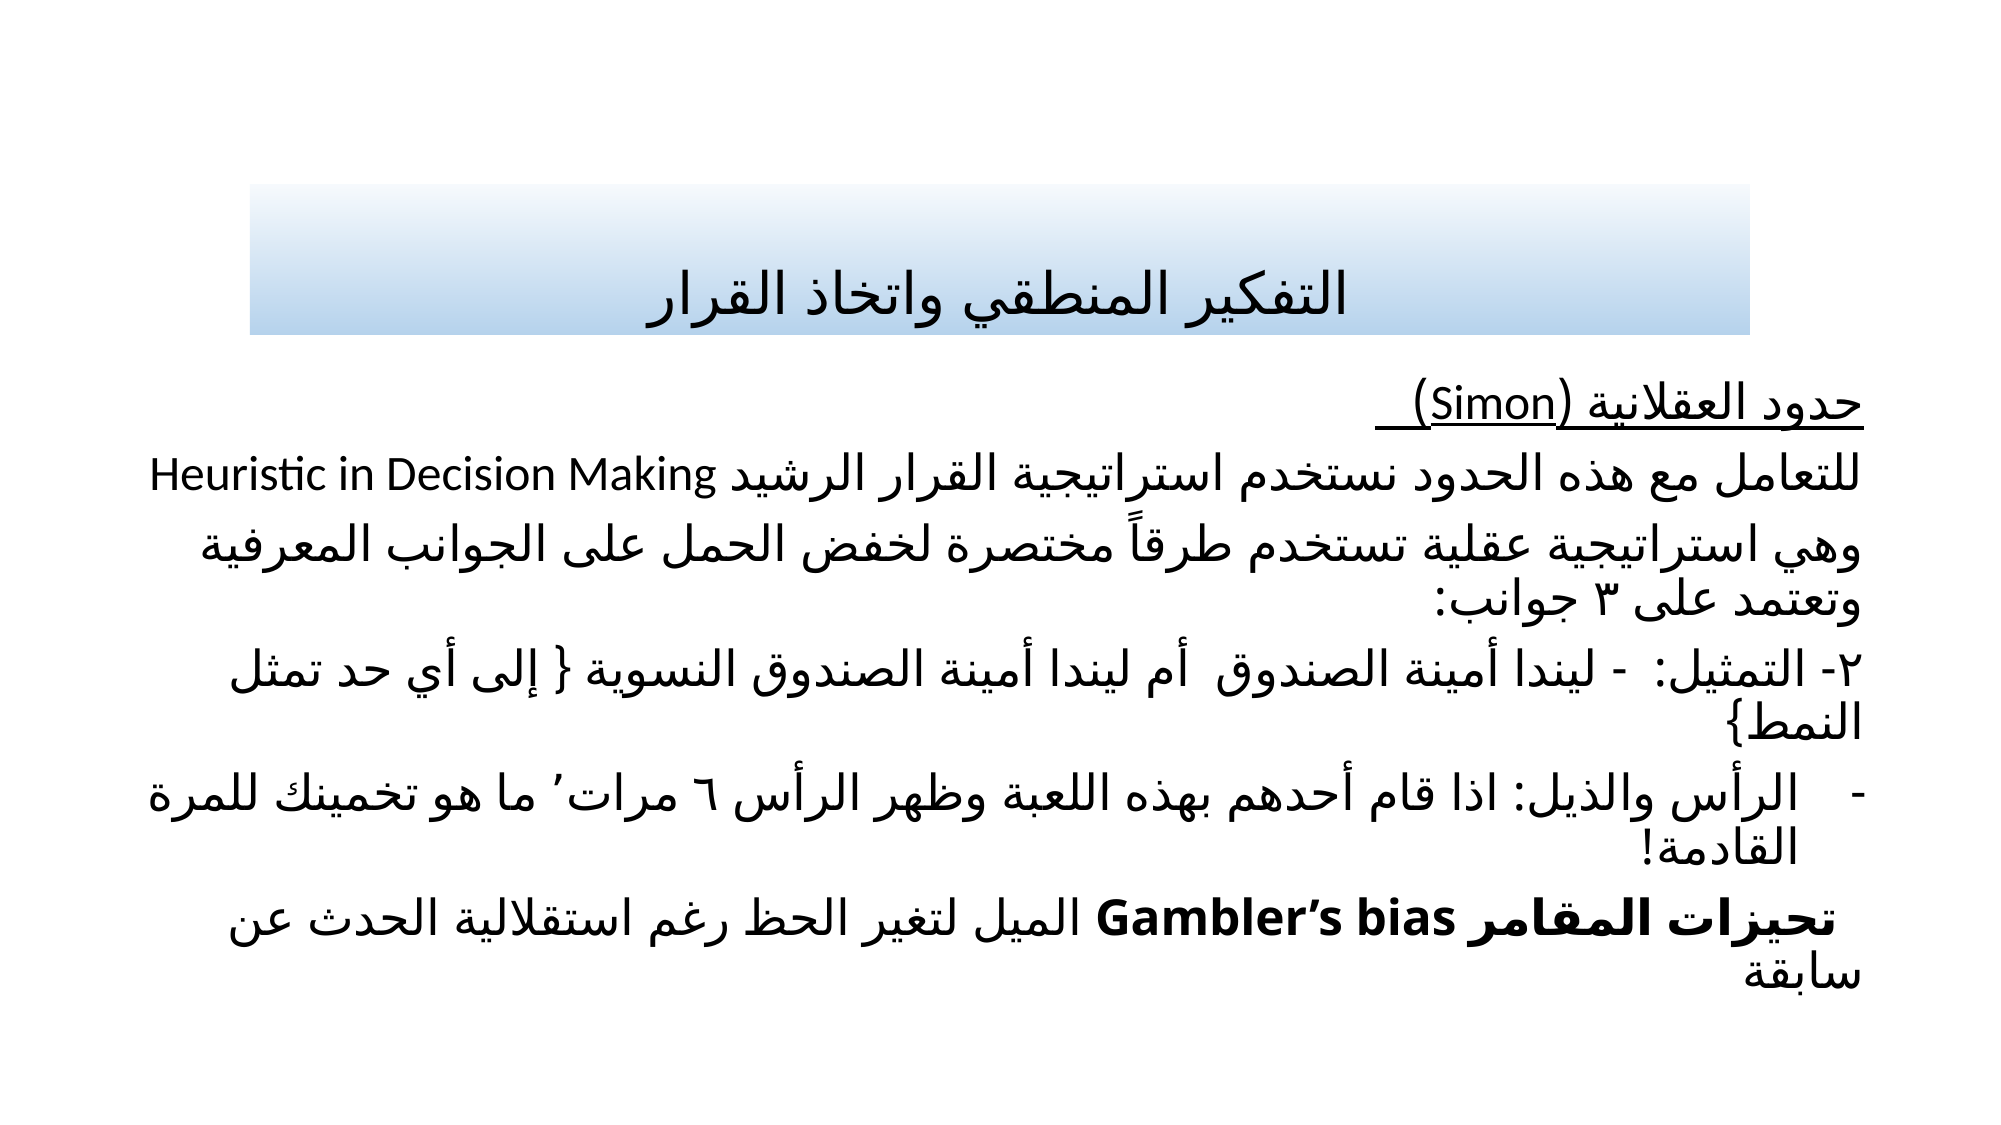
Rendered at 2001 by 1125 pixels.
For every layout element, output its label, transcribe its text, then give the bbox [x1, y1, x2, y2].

title التفكير المنطقي واتخاذ القرار [249, 184, 1750, 335]
subtitle حدود العقلانية (Simon) للتعامل مع هذه الحدود نستخدم استراتيجية القرار الرشيد Heuristic in Decision Making وهي استراتيجية عقلية تستخدم طرقاً مختصرة لخفض الحمل على الجوانب المعرفية وتعتمد على ٣ جوانب: ٢- التمثيل: - ليندا أمينة الصندوق أم ليندا أمينة الصندوق النسوية { إلى أي حد تمثل النمط} الرأس والذيل: اذا قام أحدهم بهذه اللعبة وظهر الرأس ٦ مرات٬ ما هو تخمينك للمرة القادمة! تحيزات المقامر Gambler’s bias الميل لتغير الحظ رغم استقلالية الحدث عن سابقة [121, 369, 1879, 1023]
